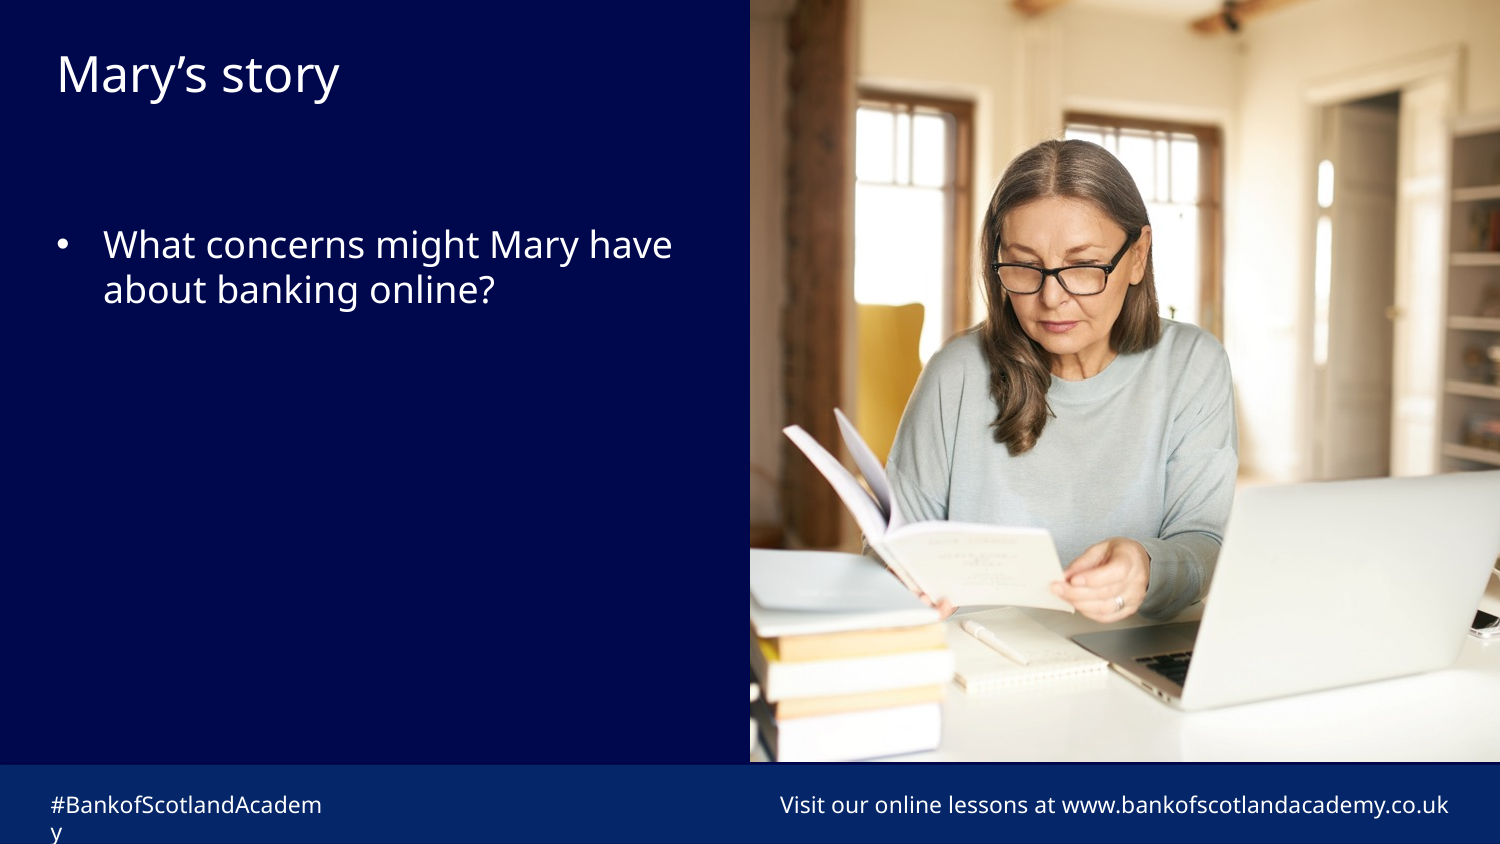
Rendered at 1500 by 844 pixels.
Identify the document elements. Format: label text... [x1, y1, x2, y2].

picture [749, 0, 1500, 763]
text_box What concerns might Mary have about banking online? [41, 213, 721, 319]
title Mary’s story [41, 41, 721, 112]
